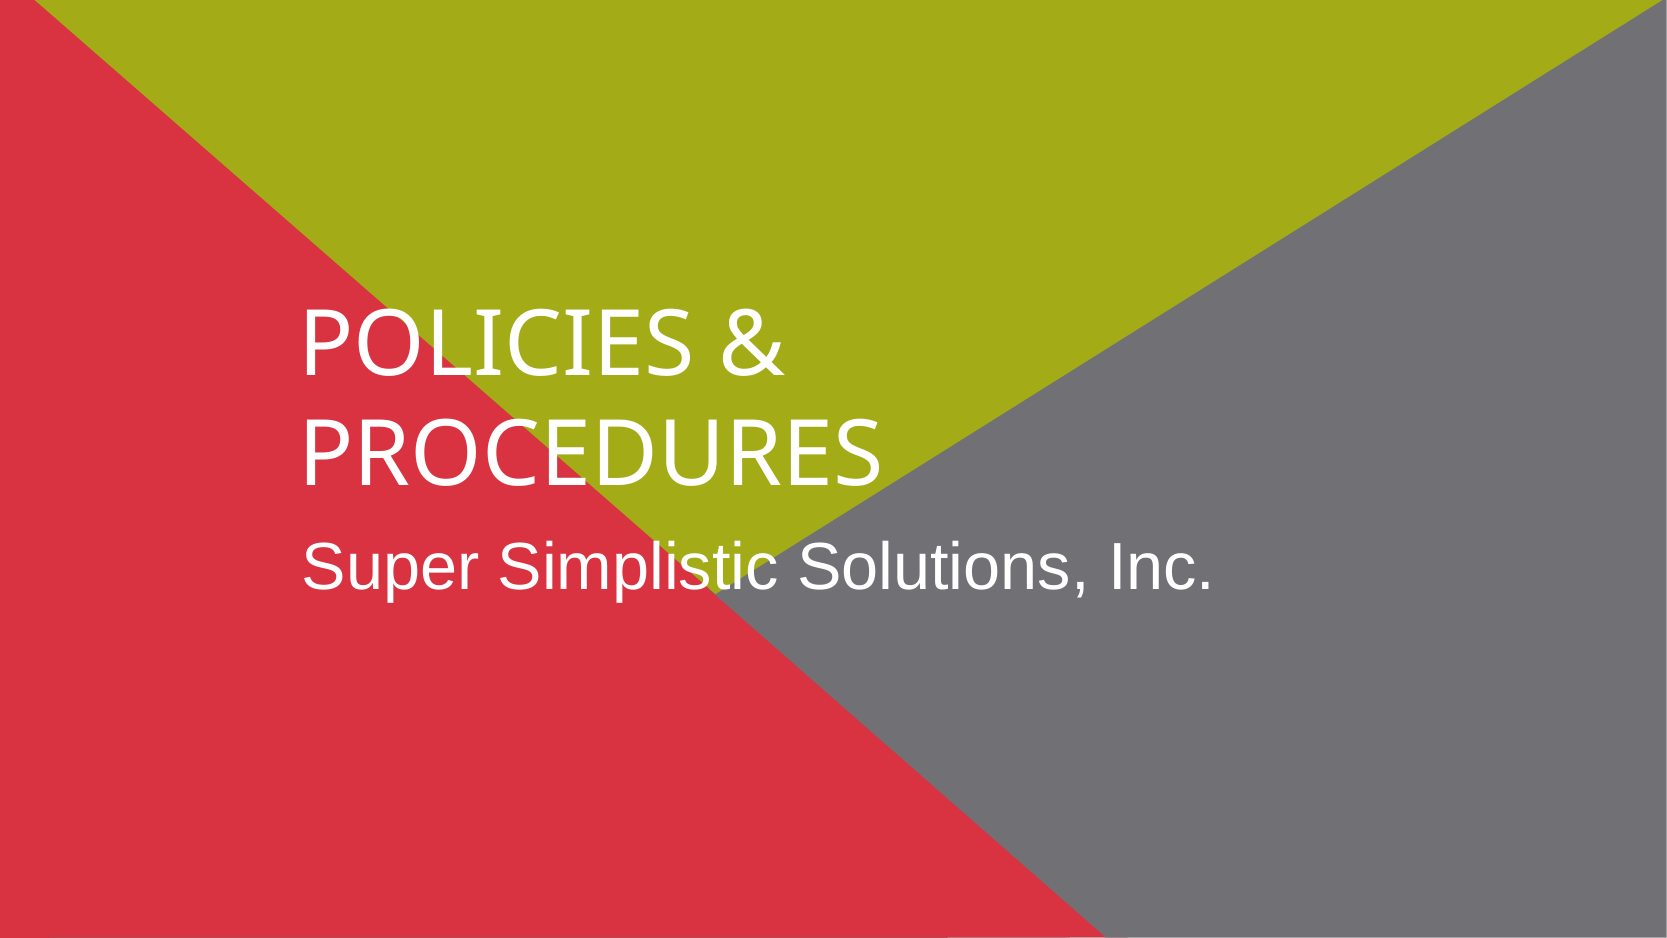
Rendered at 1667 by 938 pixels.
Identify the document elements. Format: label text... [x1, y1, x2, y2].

title POLICIES & PROCEDURES [283, 243, 1220, 512]
subtitle Super Simplistic Solutions, Inc. [286, 515, 1409, 835]
